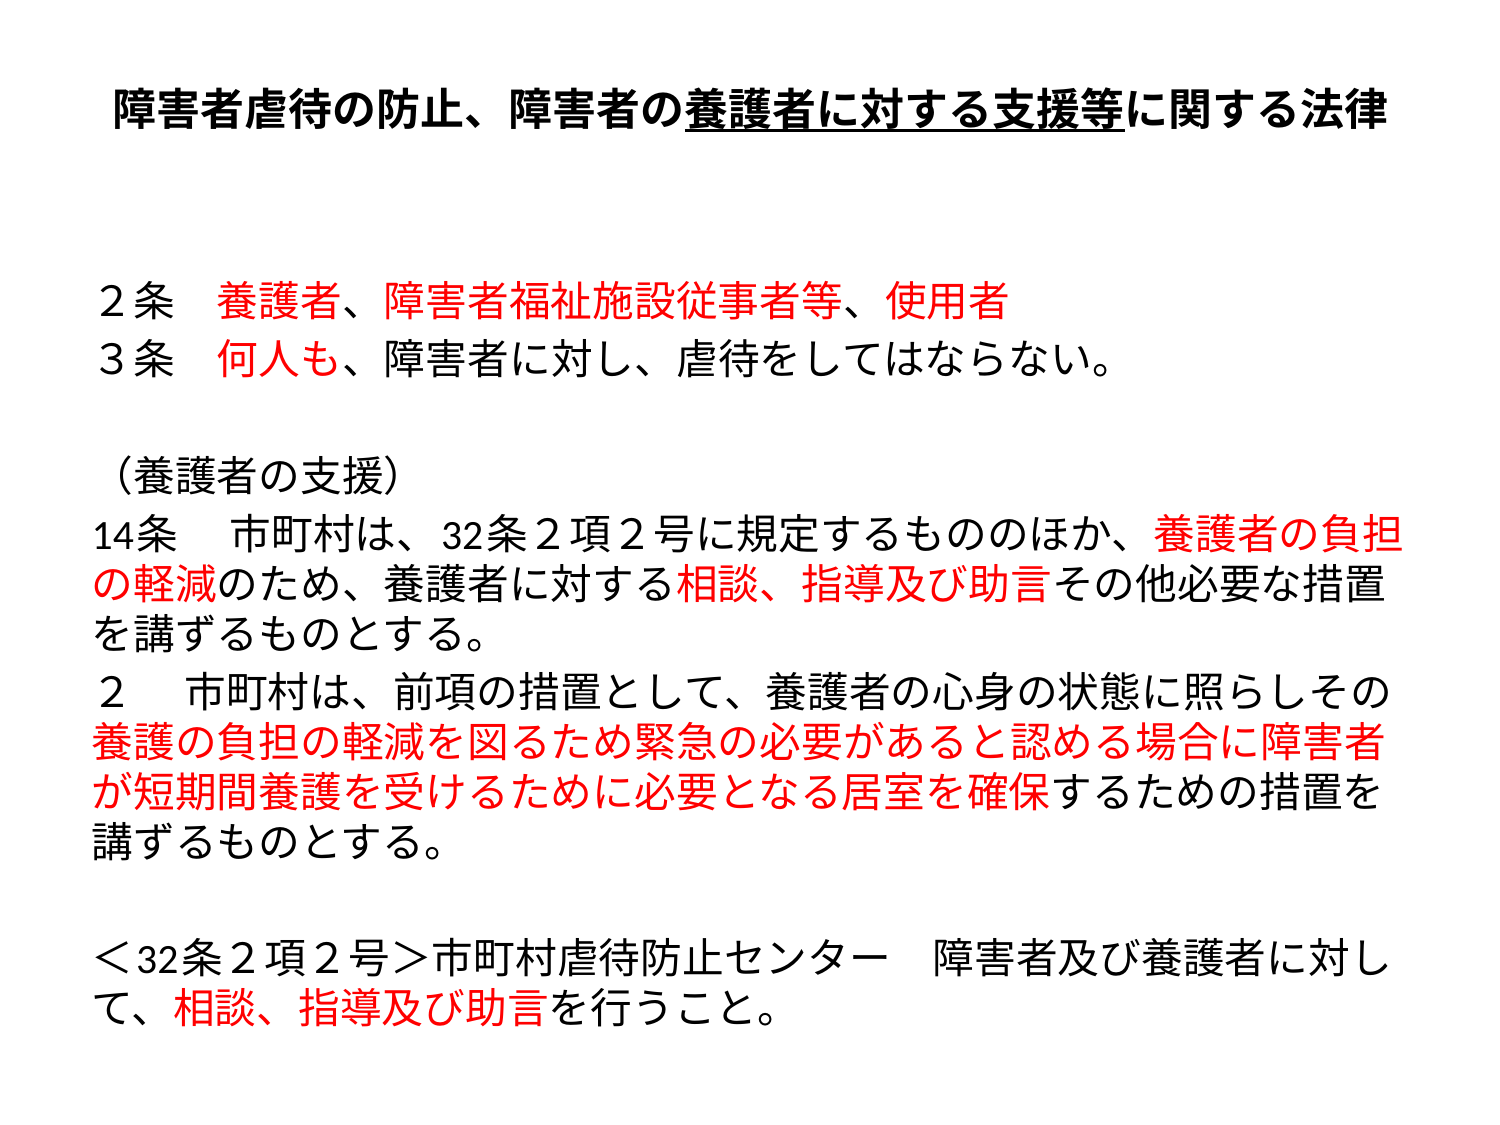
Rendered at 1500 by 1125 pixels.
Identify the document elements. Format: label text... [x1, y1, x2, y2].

title 障害者虐待の防止、障害者の養護者に対する支援等に関する法律 [76, 19, 1425, 197]
list ２条 養護者、障害者福祉施設従事者等、使用者 ３条 何人も、障害者に対し、虐待をしてはならない。 （養護者の支援） 14条 市町村は、32条２項２号に規定するもののほか、養護者の負担の軽減のため、養護者に対する相談、指導及び助言その他必要な措置を講ずるものとする。 ２ 市町村は、前項の措置として、養護者の心身の状態に照らしその養護の負担の軽減を図るため緊急の必要があると認める場合に障害者が短期間養護を受けるために必要となる居室を確保するための措置を講ずるものとする。 ＜32条２項２号＞市町村虐待防止センター 障害者及び養護者に対して、相談、指導及び助言を行うこと。 [76, 267, 1425, 1083]
